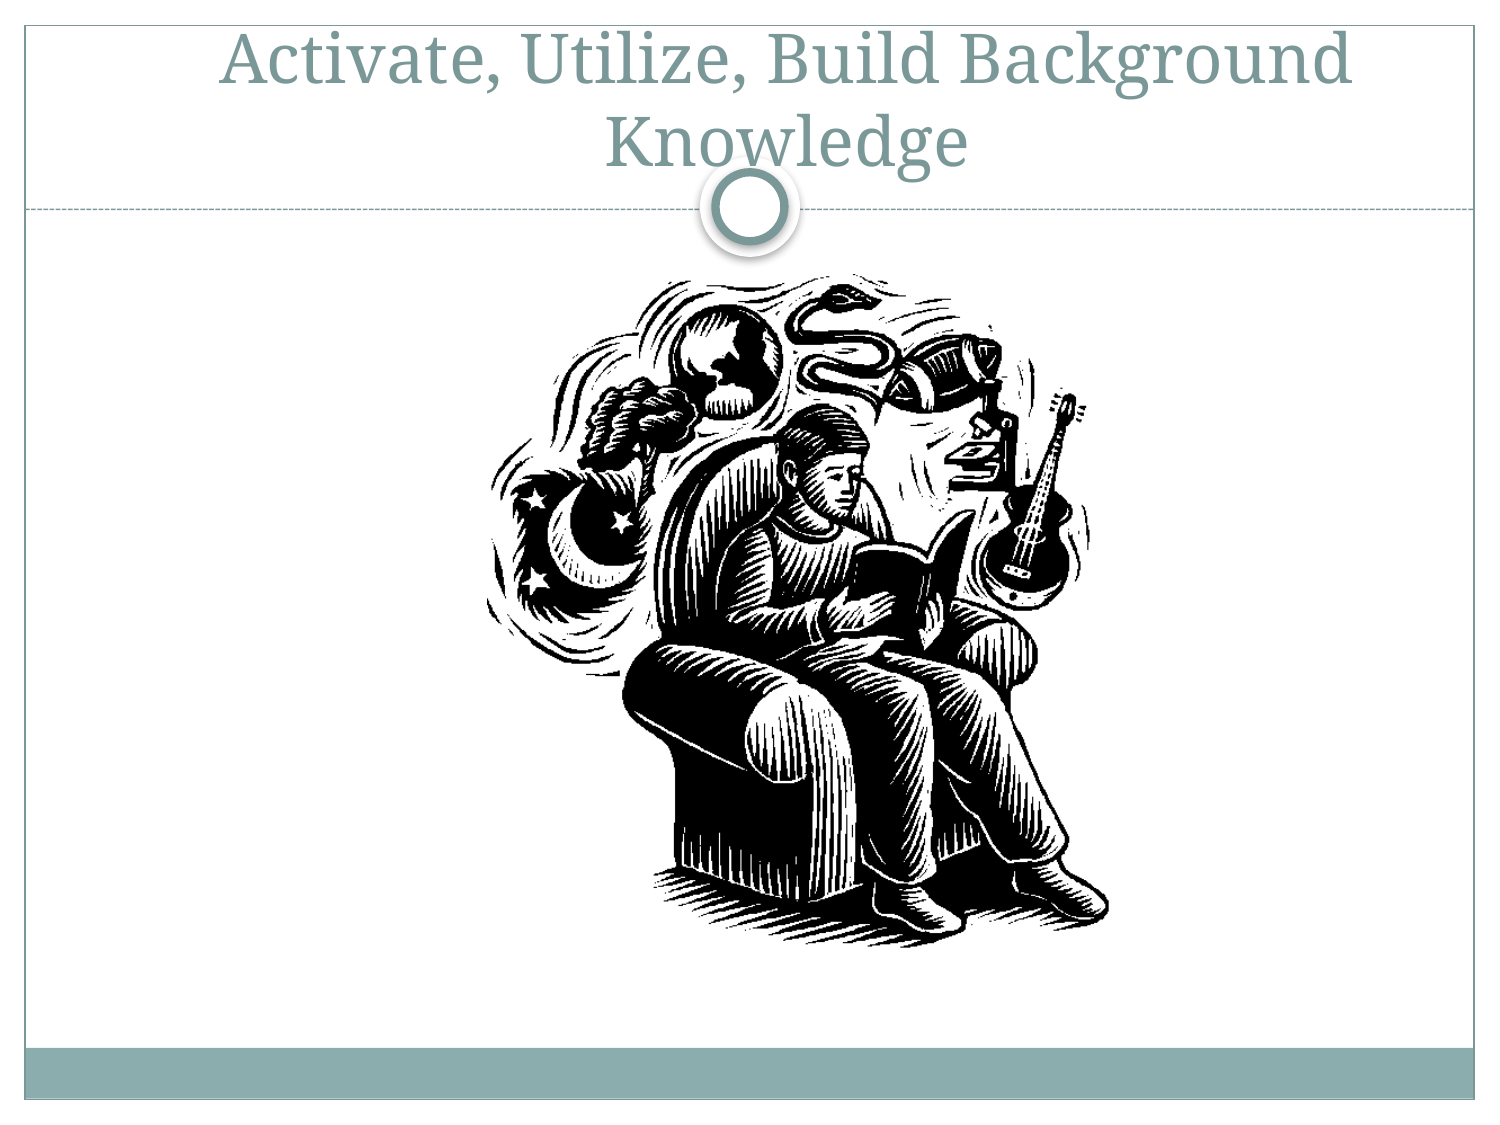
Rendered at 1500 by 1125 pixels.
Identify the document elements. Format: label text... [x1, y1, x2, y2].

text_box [487, 274, 1112, 951]
title Activate, Utilize, Build Background Knowledge [150, 0, 1425, 188]
